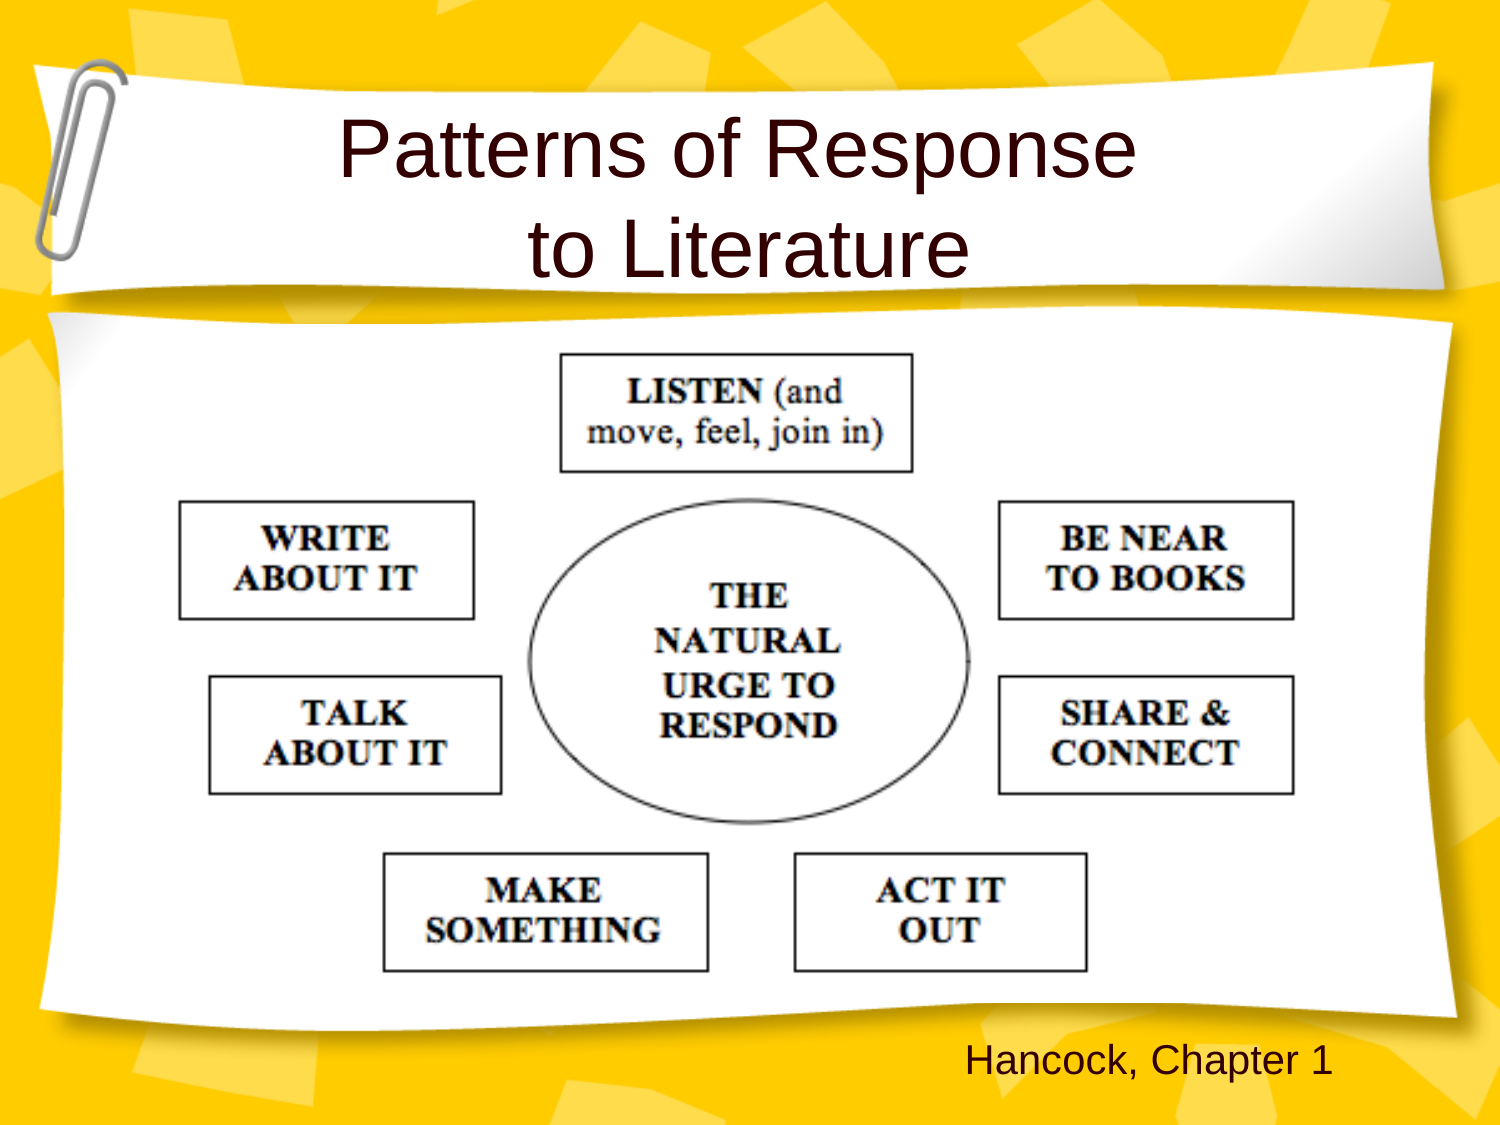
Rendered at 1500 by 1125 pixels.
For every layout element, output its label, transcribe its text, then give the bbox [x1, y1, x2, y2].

title Patterns of Response to Literature [112, 99, 1388, 288]
text_box Hancock, Chapter 1 [949, 1025, 1349, 1090]
picture [0, 0, 1500, 1125]
